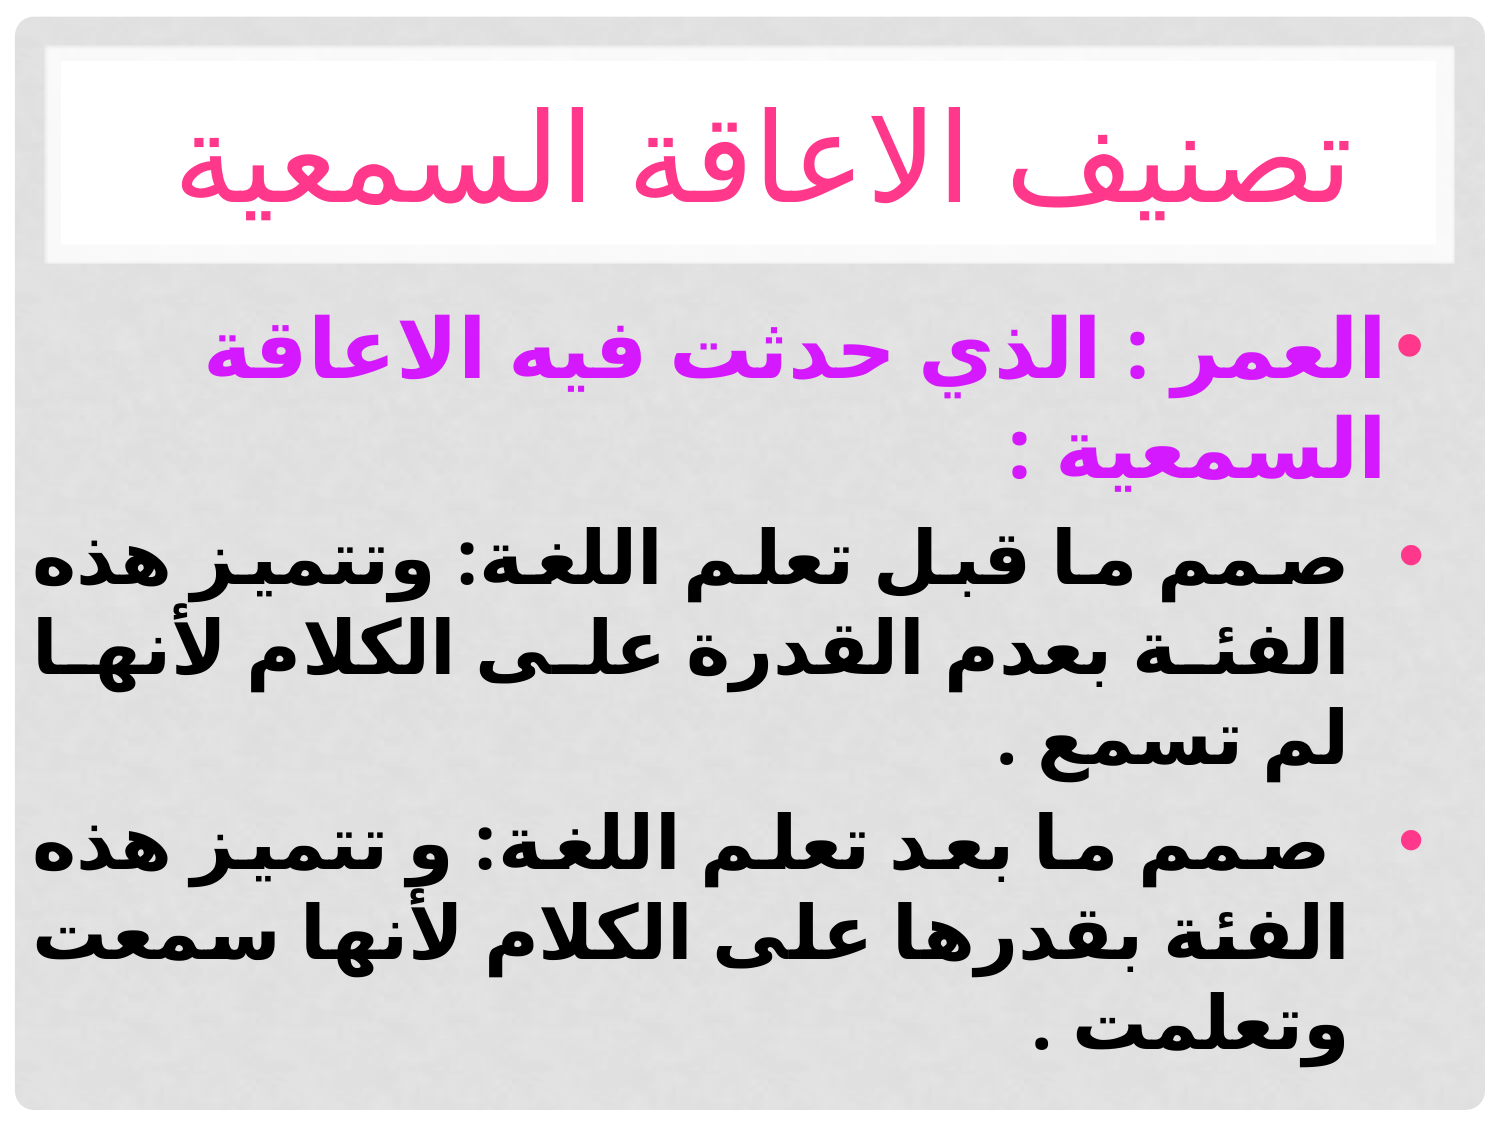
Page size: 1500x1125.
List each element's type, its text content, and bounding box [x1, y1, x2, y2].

list العمر : الذي حدثت فيه الاعاقة السمعية : صمم ما قبل تعلم اللغة: وتتميز هذه الفئة بعدم القدرة على الكلام لأنها لم تسمع . صمم ما بعد تعلم اللغة: و تتميز هذه الفئة بقدرها على الكلام لأنها سمعت وتعلمت . [17, 287, 1459, 1106]
title تصنيف الاعاقة السمعية [69, 66, 1425, 238]
